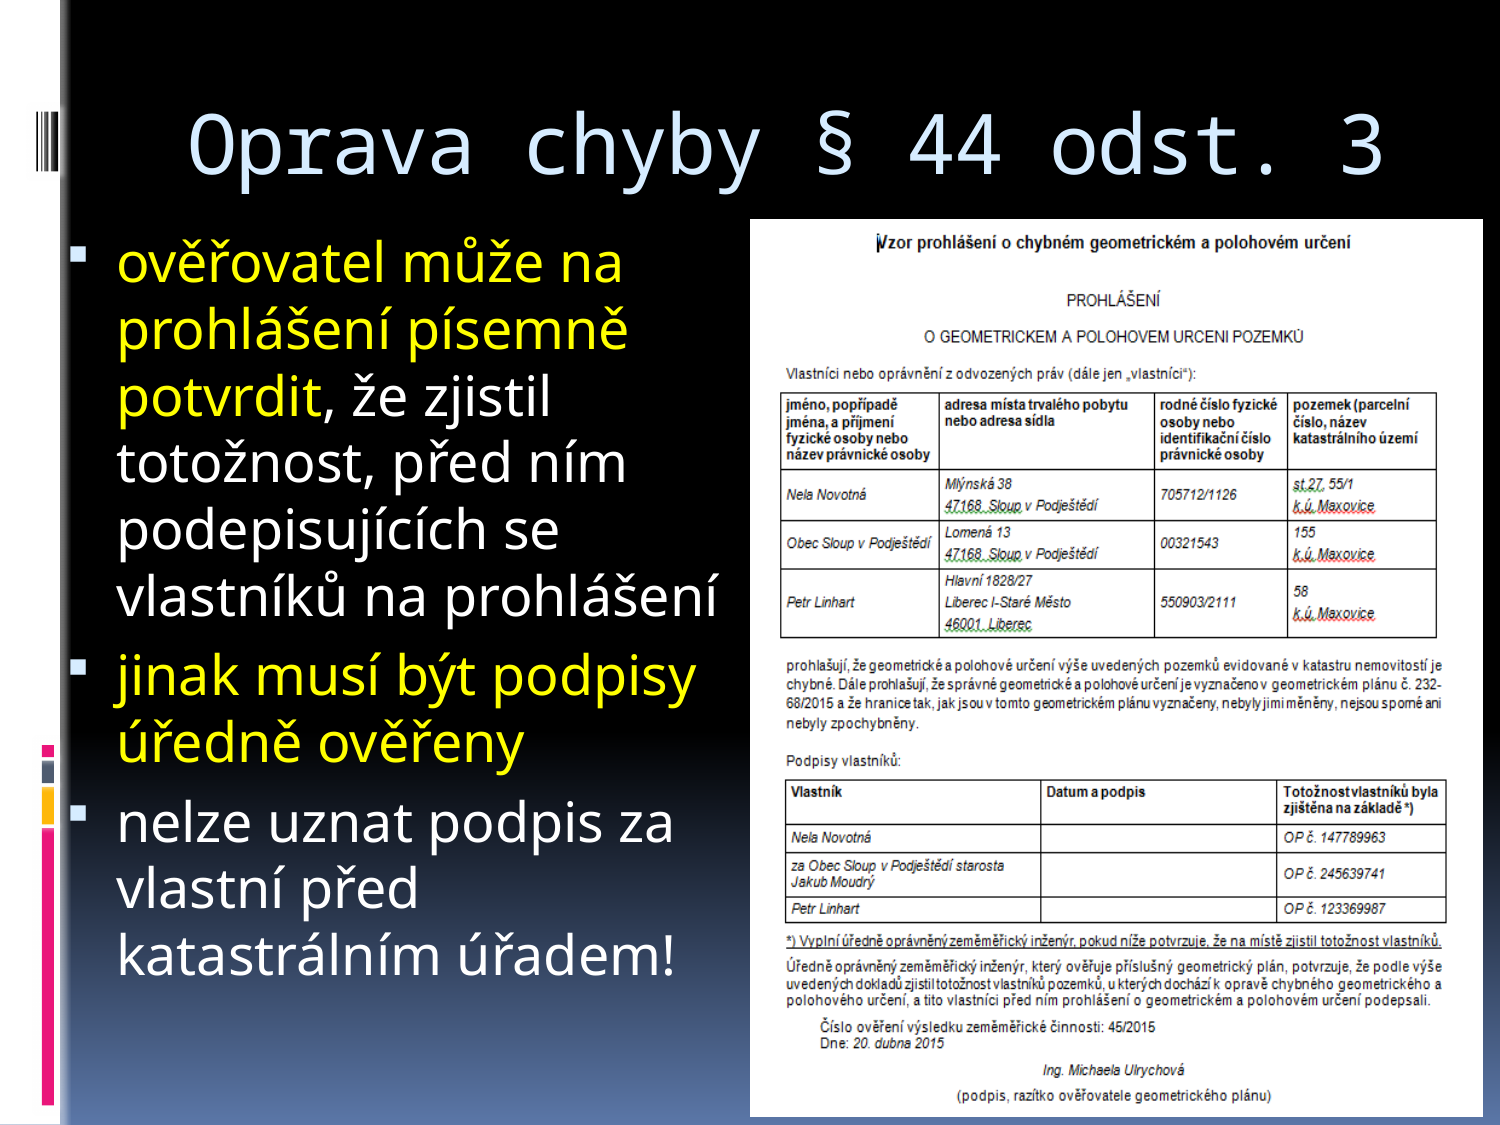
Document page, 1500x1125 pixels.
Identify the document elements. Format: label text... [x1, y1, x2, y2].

title Oprava chyby § 44 odst. 3 [150, 83, 1425, 234]
list ověřovatel může na prohlášení písemně potvrdit, že zjistil totožnost, před ním podepisujících se vlastníků na prohlášení jinak musí být podpisy úředně ověřeny nelze uznat podpis za vlastní před katastrálním úřadem! [41, 219, 739, 1043]
picture [749, 219, 1483, 1117]
